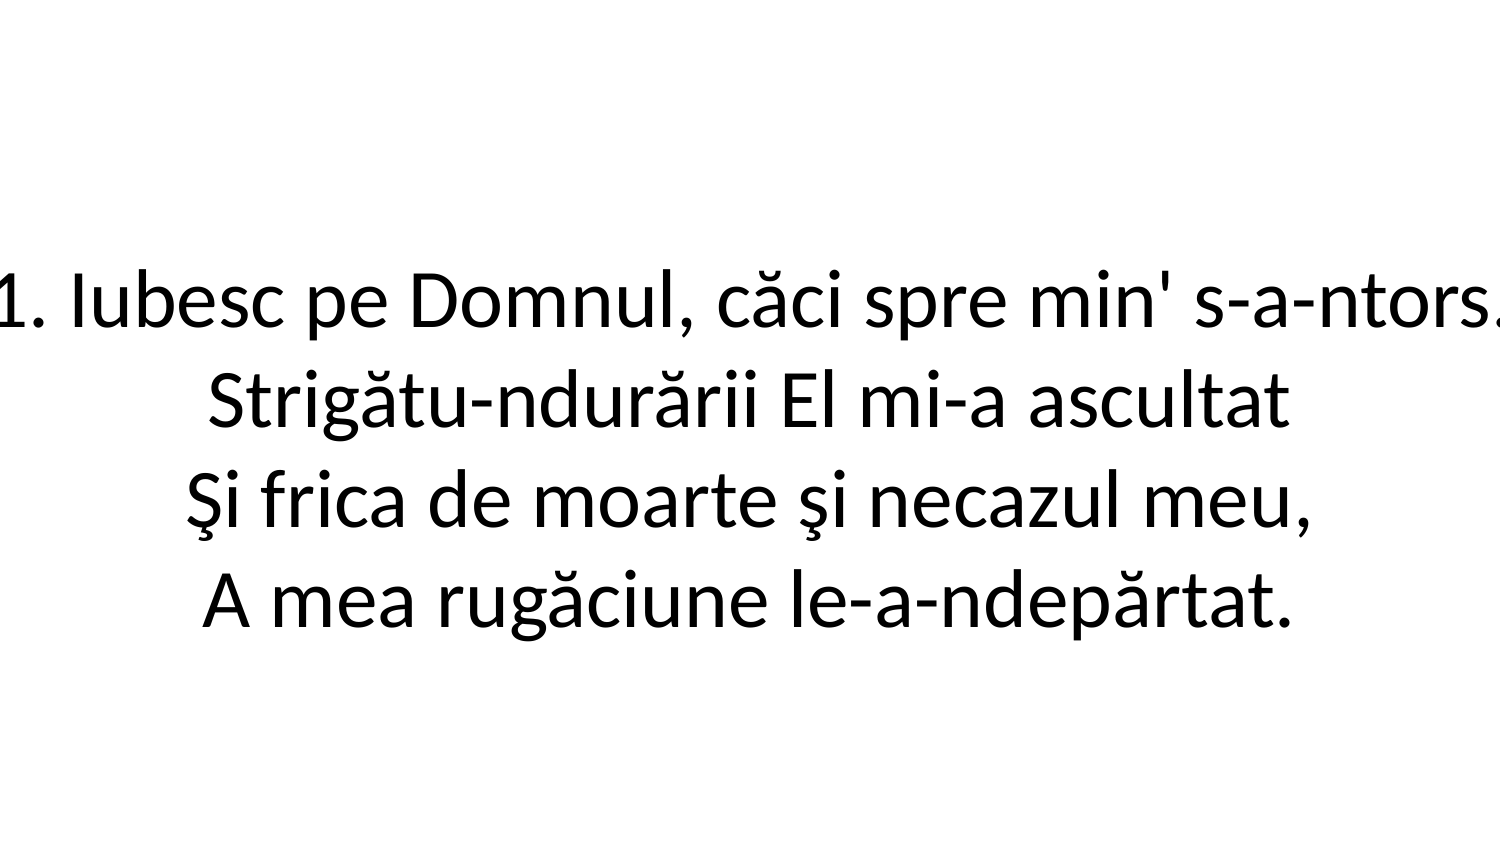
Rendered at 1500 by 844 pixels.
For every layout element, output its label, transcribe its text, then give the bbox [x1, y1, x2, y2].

text_box 1. Iubesc pe Domnul, căci spre min' s-a-ntors. Strigătu-ndurării El mi-a ascultat Şi frica de moarte şi necazul meu, A mea rugăciune le-a-ndepărtat. [0, 192, 1500, 652]
